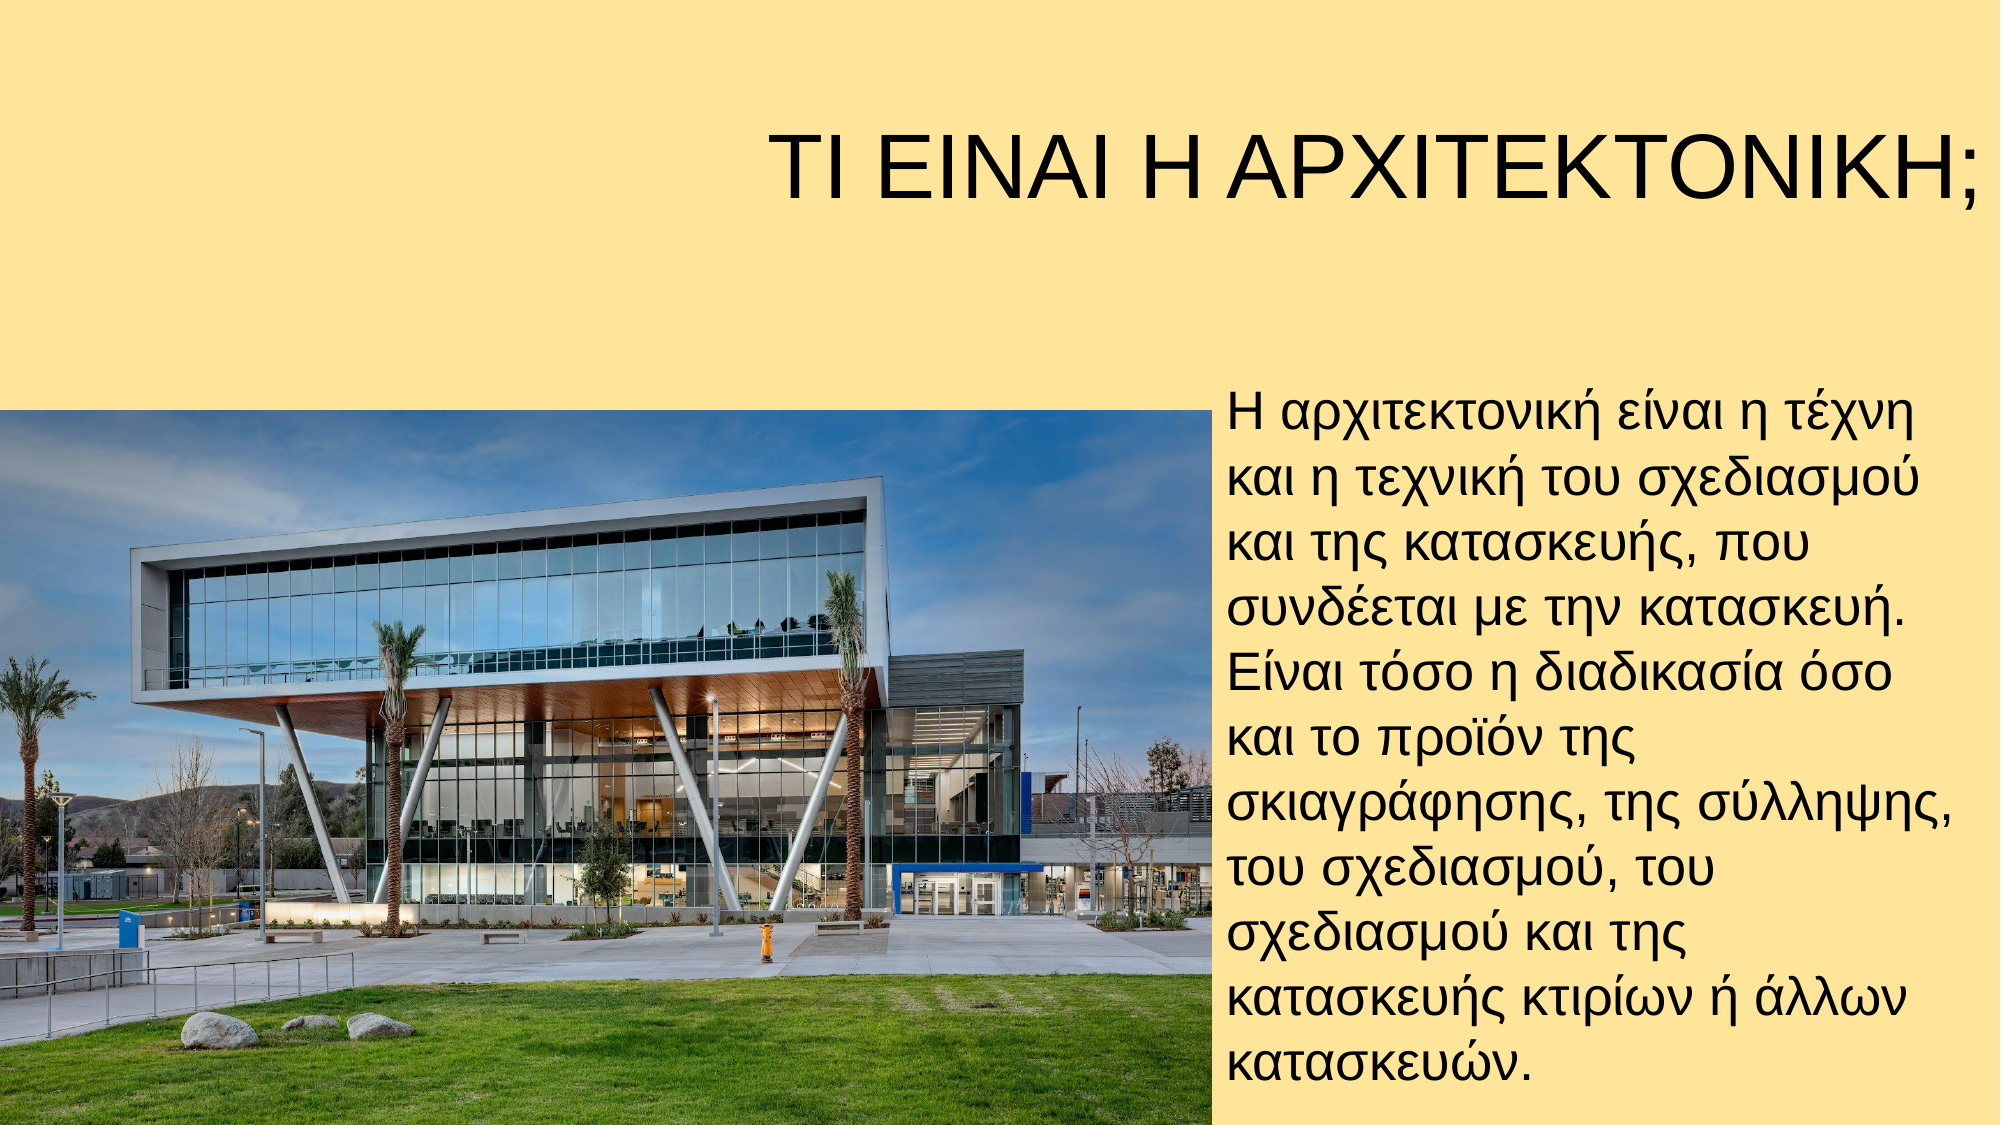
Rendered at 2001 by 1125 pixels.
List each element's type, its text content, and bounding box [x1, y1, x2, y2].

picture [0, 410, 1212, 1125]
text_box Η αρχιτεκτονική είναι η τέχνη και η τεχνική του σχεδιασμού και της κατασκευής, που συνδέεται με την κατασκευή. Είναι τόσο η διαδικασία όσο και το προϊόν της σκιαγράφησης, της σύλληψης, του σχεδιασμού, του σχεδιασμού και της κατασκευής κτιρίων ή άλλων κατασκευών. [1211, 368, 1981, 1125]
title ΤΙ ΕΙΝΑΙ Η ΑΡΧΙΤΕΚΤΟΝΙΚΗ; [0, 59, 2000, 278]
